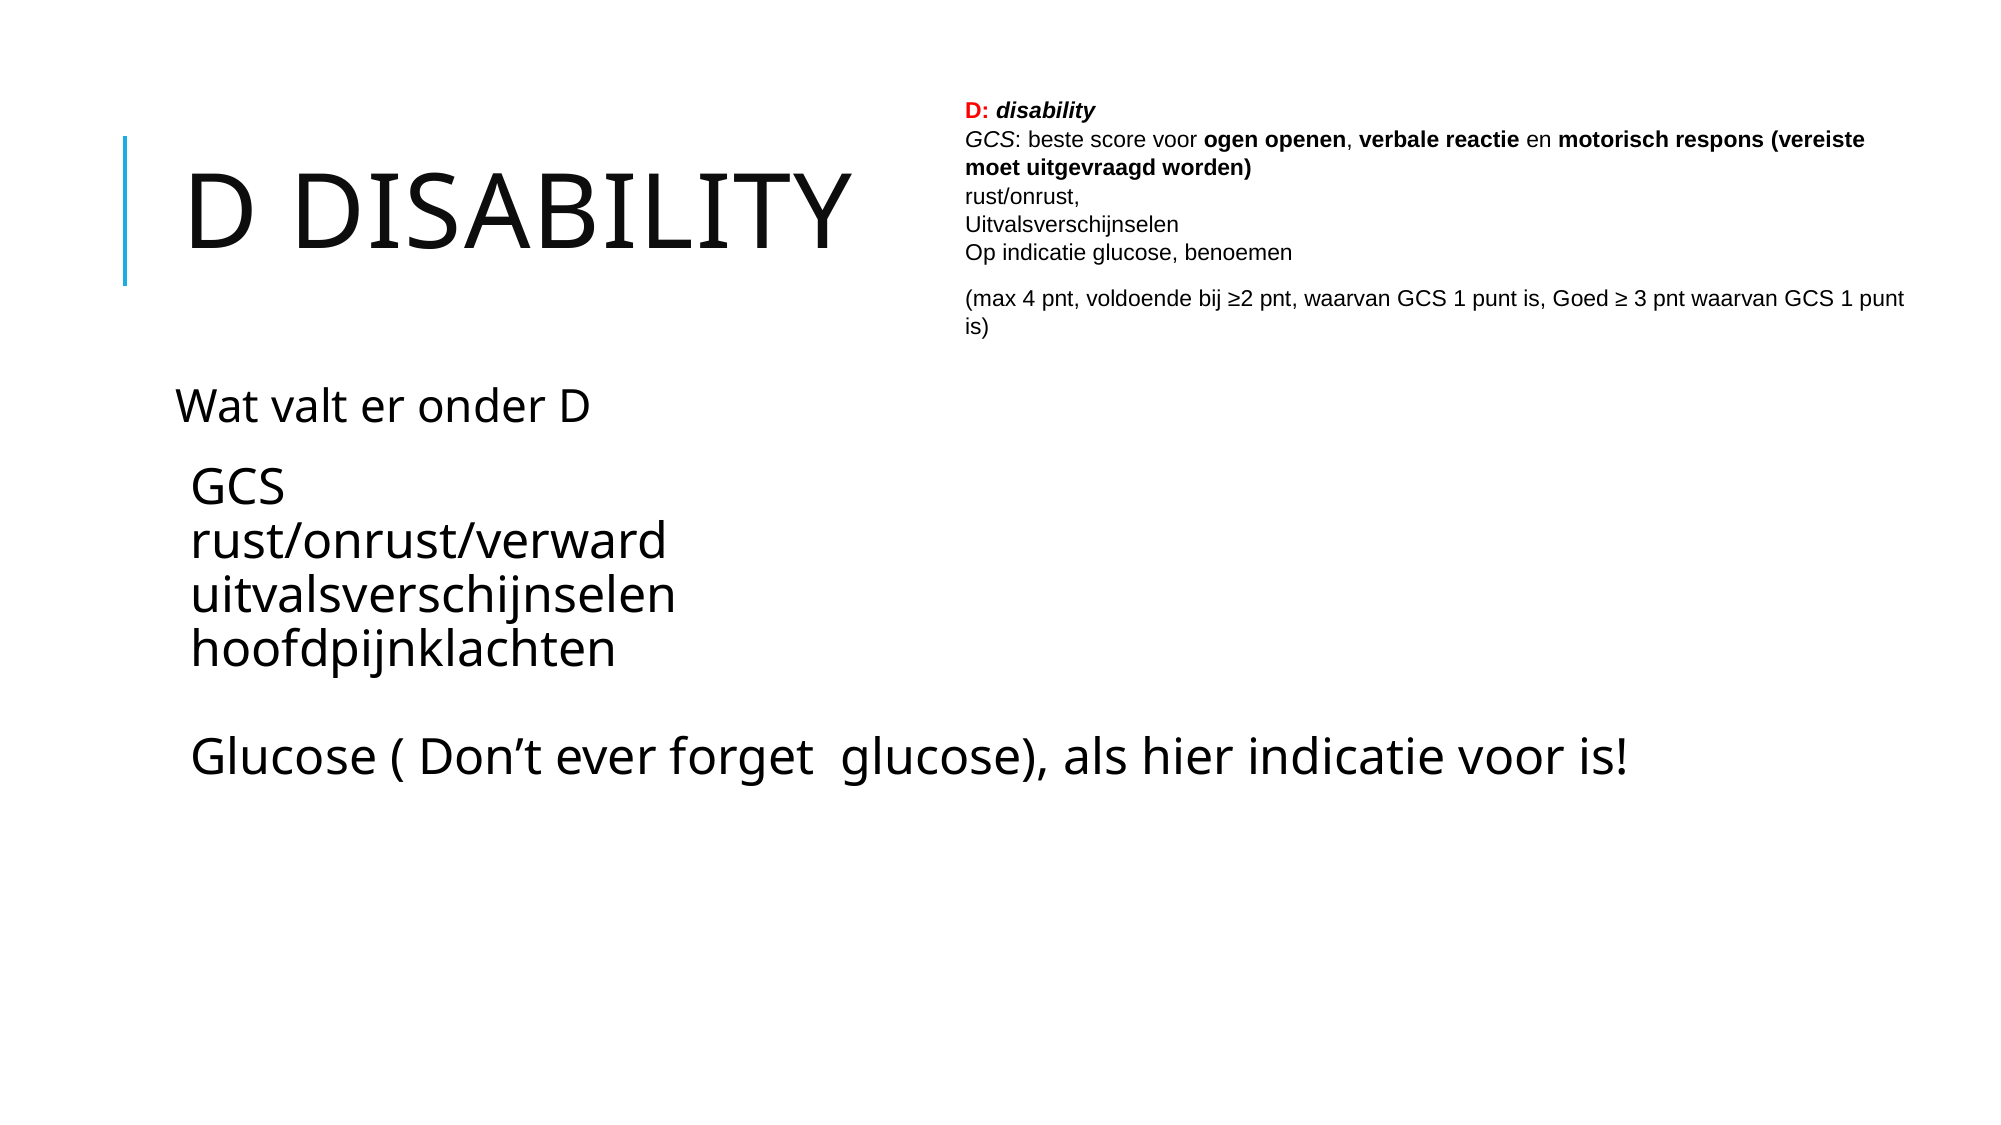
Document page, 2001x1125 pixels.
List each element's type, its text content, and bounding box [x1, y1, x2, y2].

title D disability [168, 96, 961, 342]
picture [964, 97, 1911, 359]
list Wat valt er onder D GCS rust/onrust/verward uitvalsverschijnselen hoofdpijnklachten Glucose ( Don’t ever forget glucose), als hier indicatie voor is! [168, 375, 1763, 1035]
